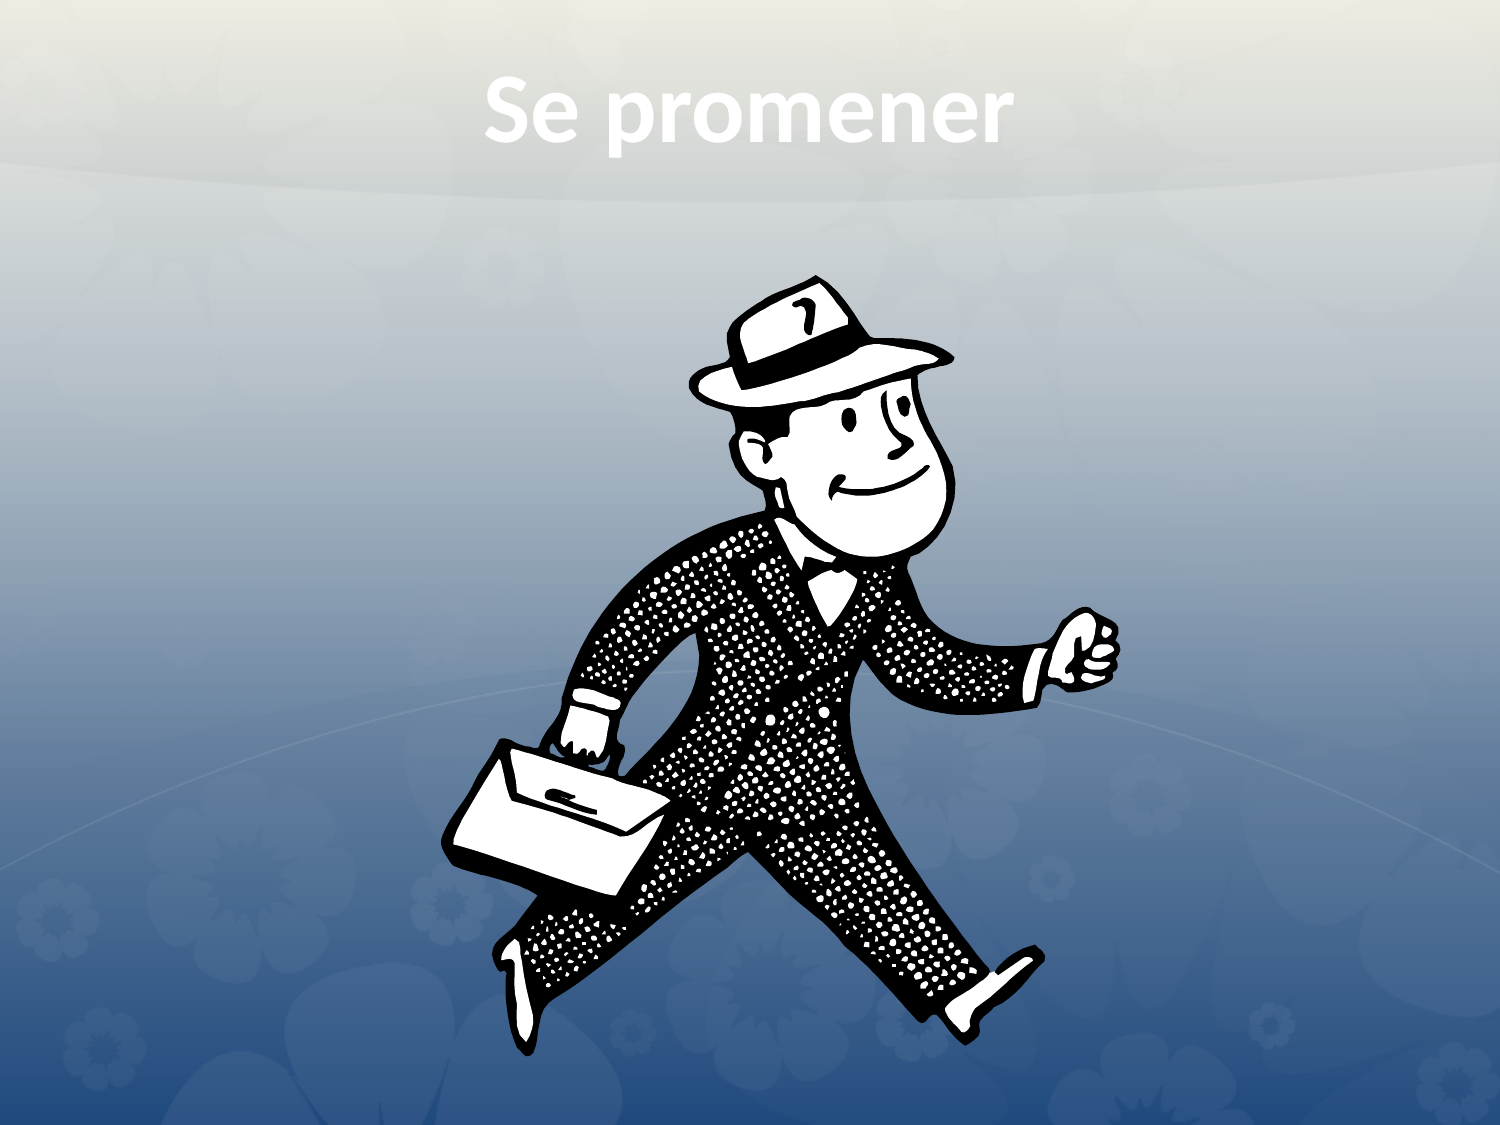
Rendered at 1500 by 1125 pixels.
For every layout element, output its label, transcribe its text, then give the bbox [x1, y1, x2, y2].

picture [0, 0, 1500, 1125]
title Se promener [127, 14, 1372, 203]
